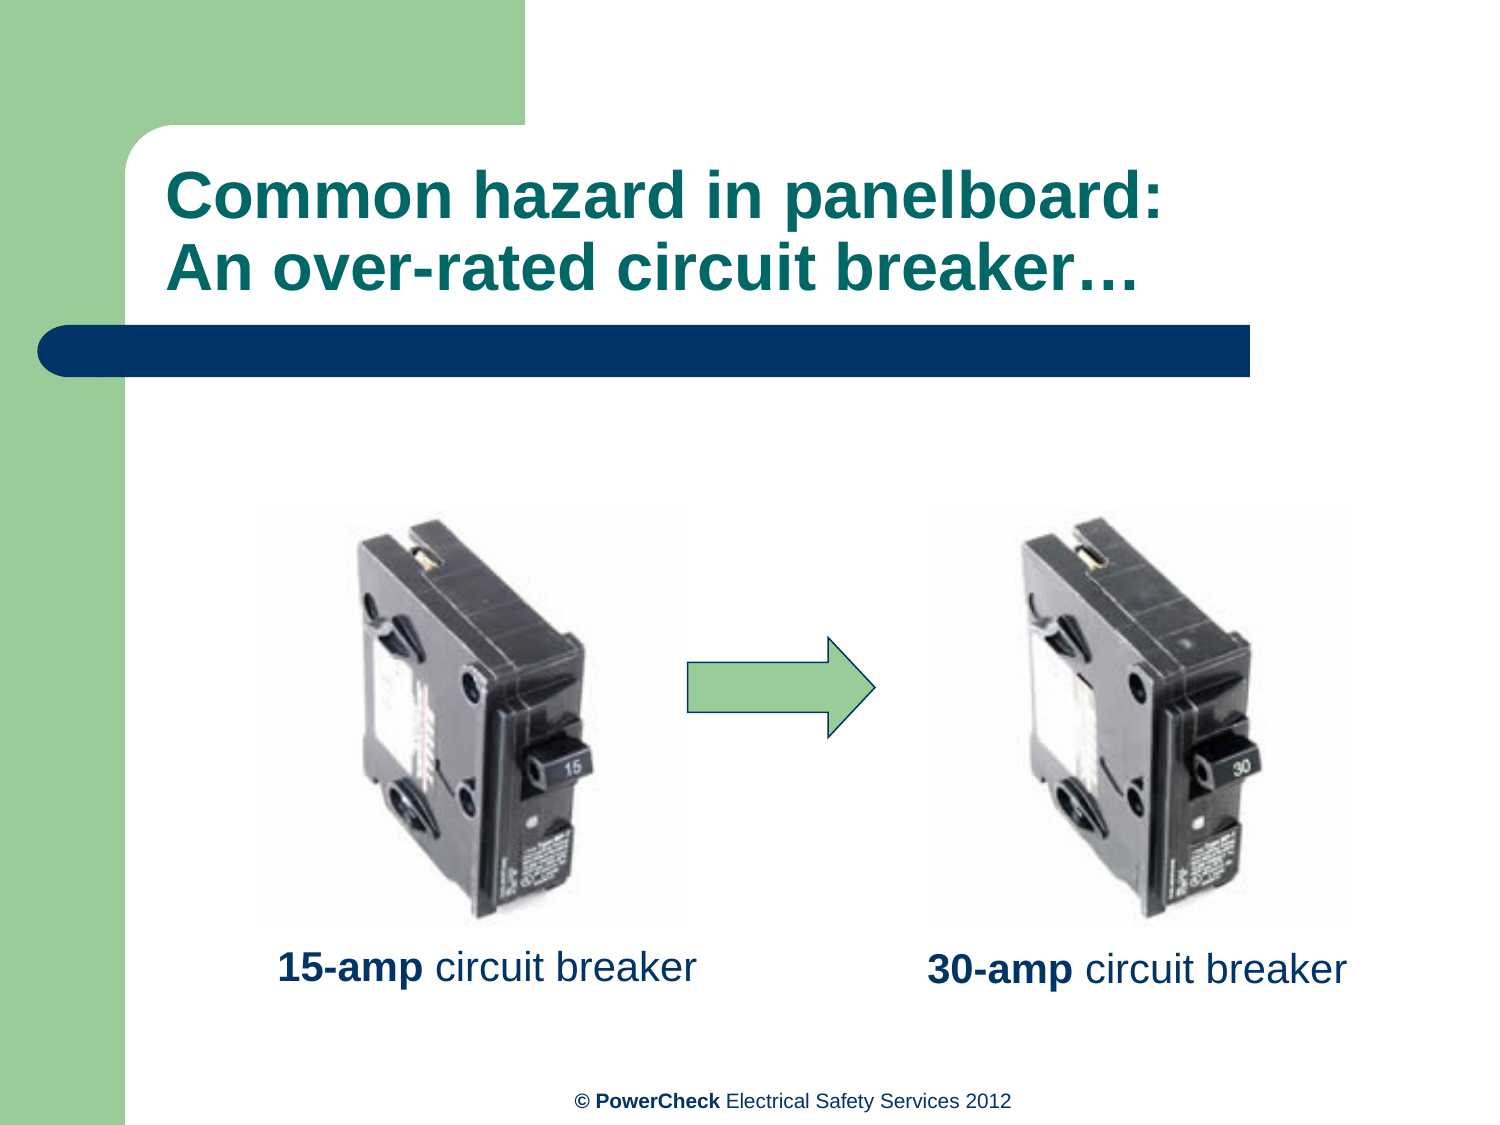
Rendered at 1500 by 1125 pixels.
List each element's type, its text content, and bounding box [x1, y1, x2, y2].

title Common hazard in panelboard: An over-rated circuit breaker… [150, 125, 1463, 313]
footer © PowerCheck Electrical Safety Services 2012 [469, 1079, 1117, 1121]
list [931, 510, 1350, 928]
text_box 15-amp circuit breaker [237, 932, 738, 998]
text_box [687, 637, 876, 738]
text_box 30-amp circuit breaker [887, 934, 1388, 1000]
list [263, 510, 681, 928]
